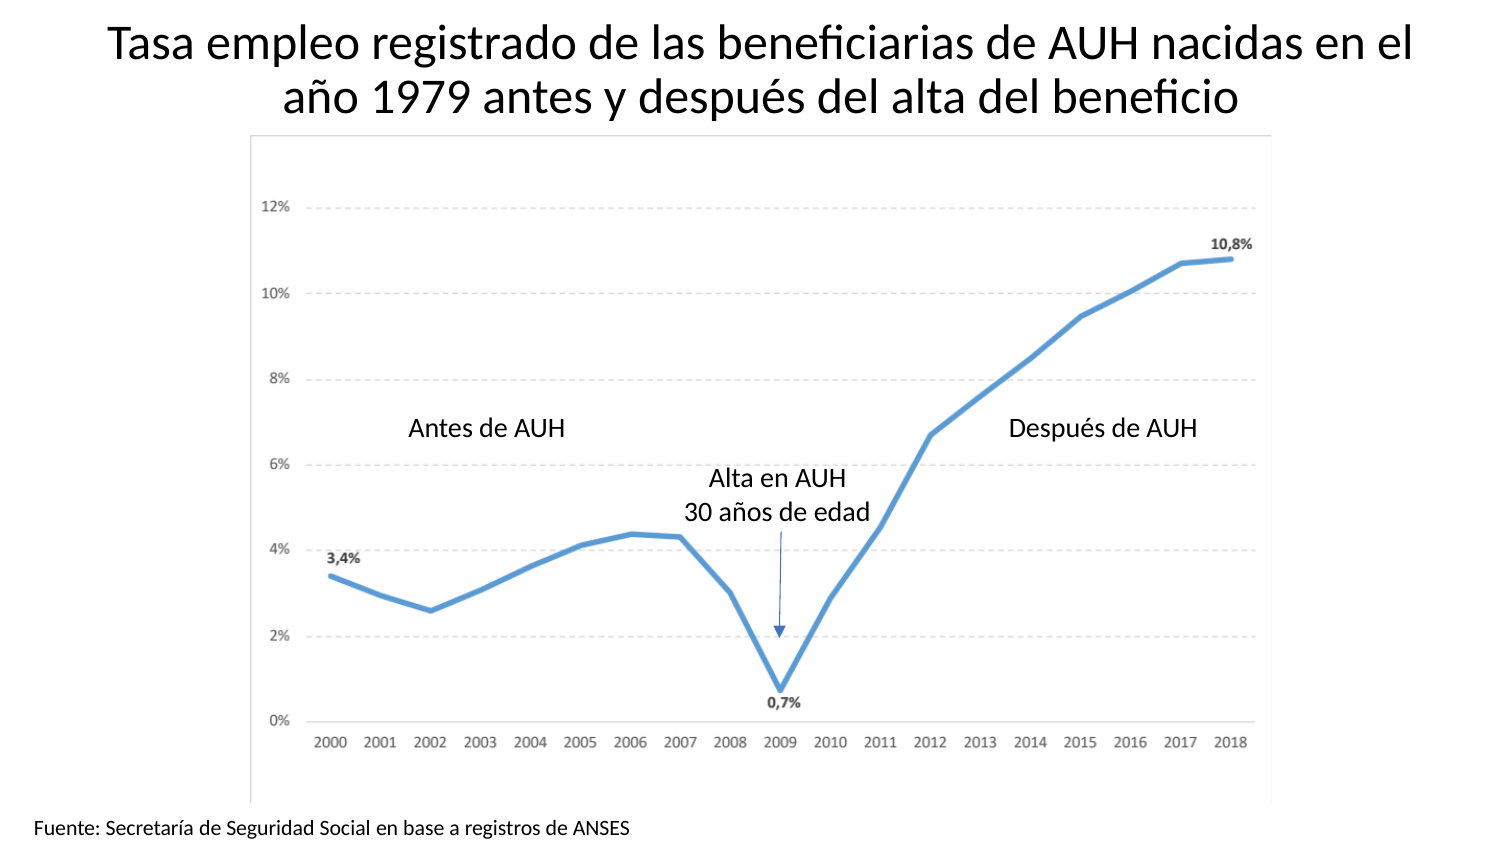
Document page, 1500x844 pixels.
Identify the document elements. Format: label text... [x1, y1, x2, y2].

title Tasa empleo registrado de las beneficiarias de AUH nacidas en el año 1979 antes y después del alta del beneficio [83, 0, 1438, 152]
picture [250, 135, 1272, 803]
text_box Fuente: Secretaría de Seguridad Social en base a registros de ANSES [18, 806, 662, 844]
